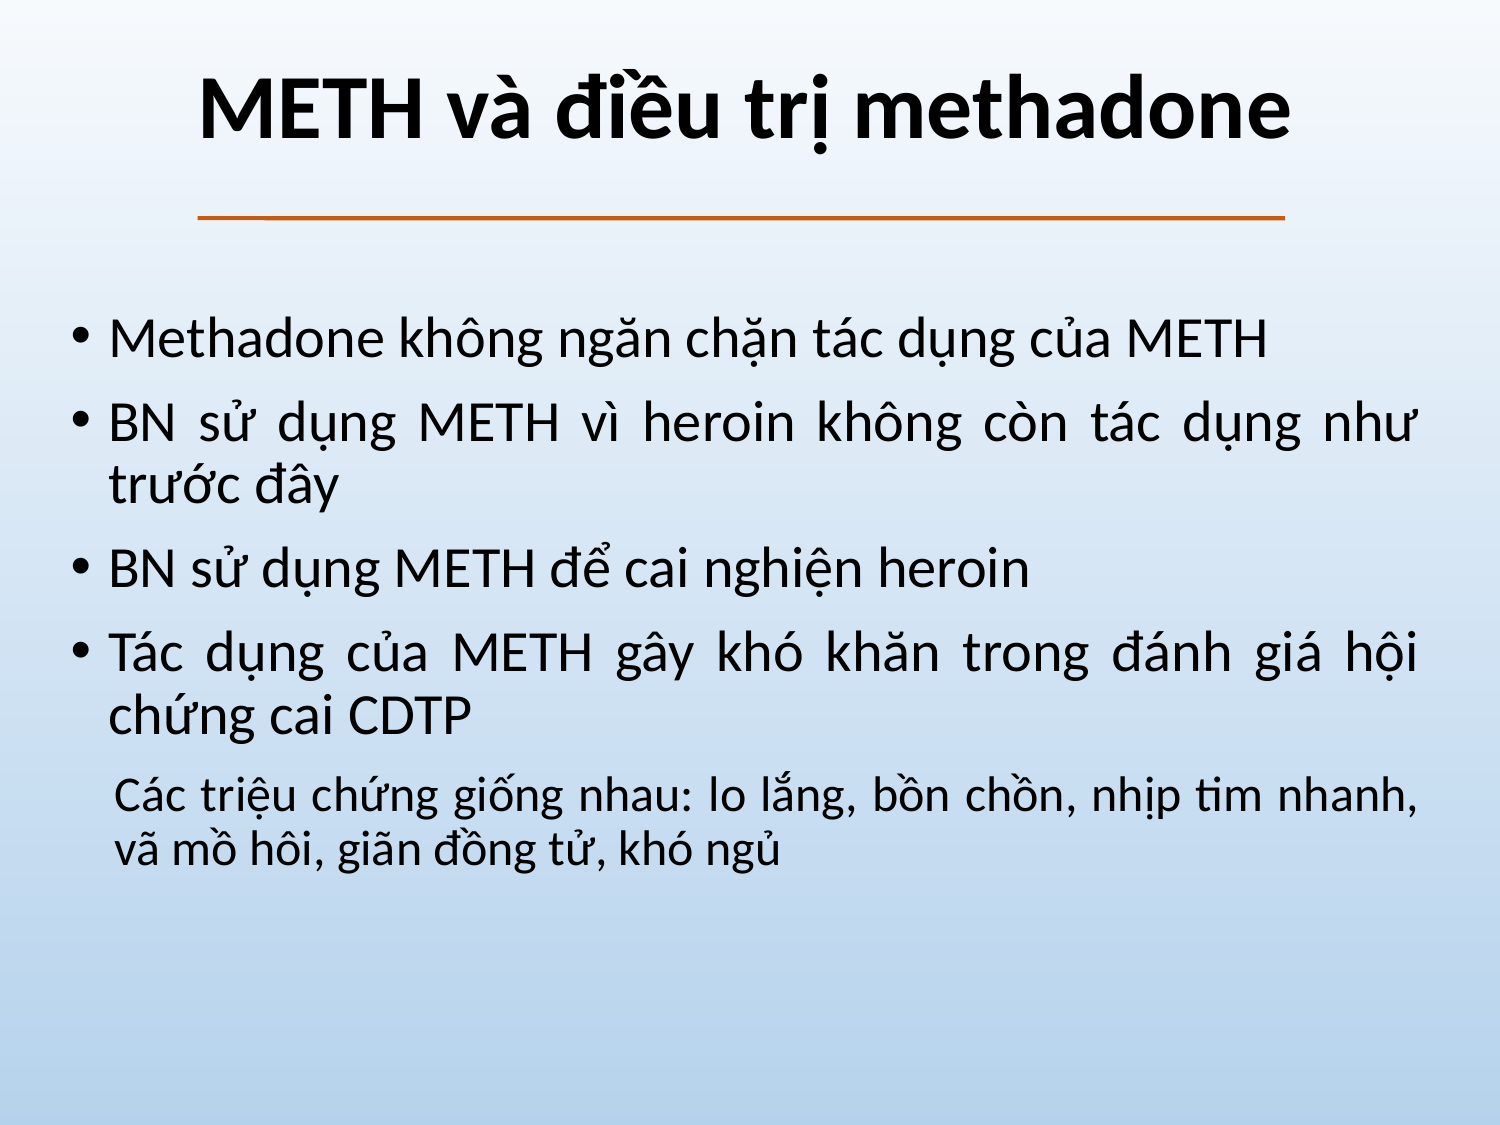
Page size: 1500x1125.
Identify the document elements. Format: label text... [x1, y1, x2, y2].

title METH và điều trị methadone [55, 0, 1436, 219]
list Methadone không ngăn chặn tác dụng của METH BN sử dụng METH vì heroin không còn tác dụng như trước đây BN sử dụng METH để cai nghiện heroin Tác dụng của METH gây khó khăn trong đánh giá hội chứng cai CDTP Các triệu chứng giống nhau: lo lắng, bồn chồn, nhịp tim nhanh, vã mồ hôi, giãn đồng tử, khó ngủ [55, 299, 1436, 1014]
